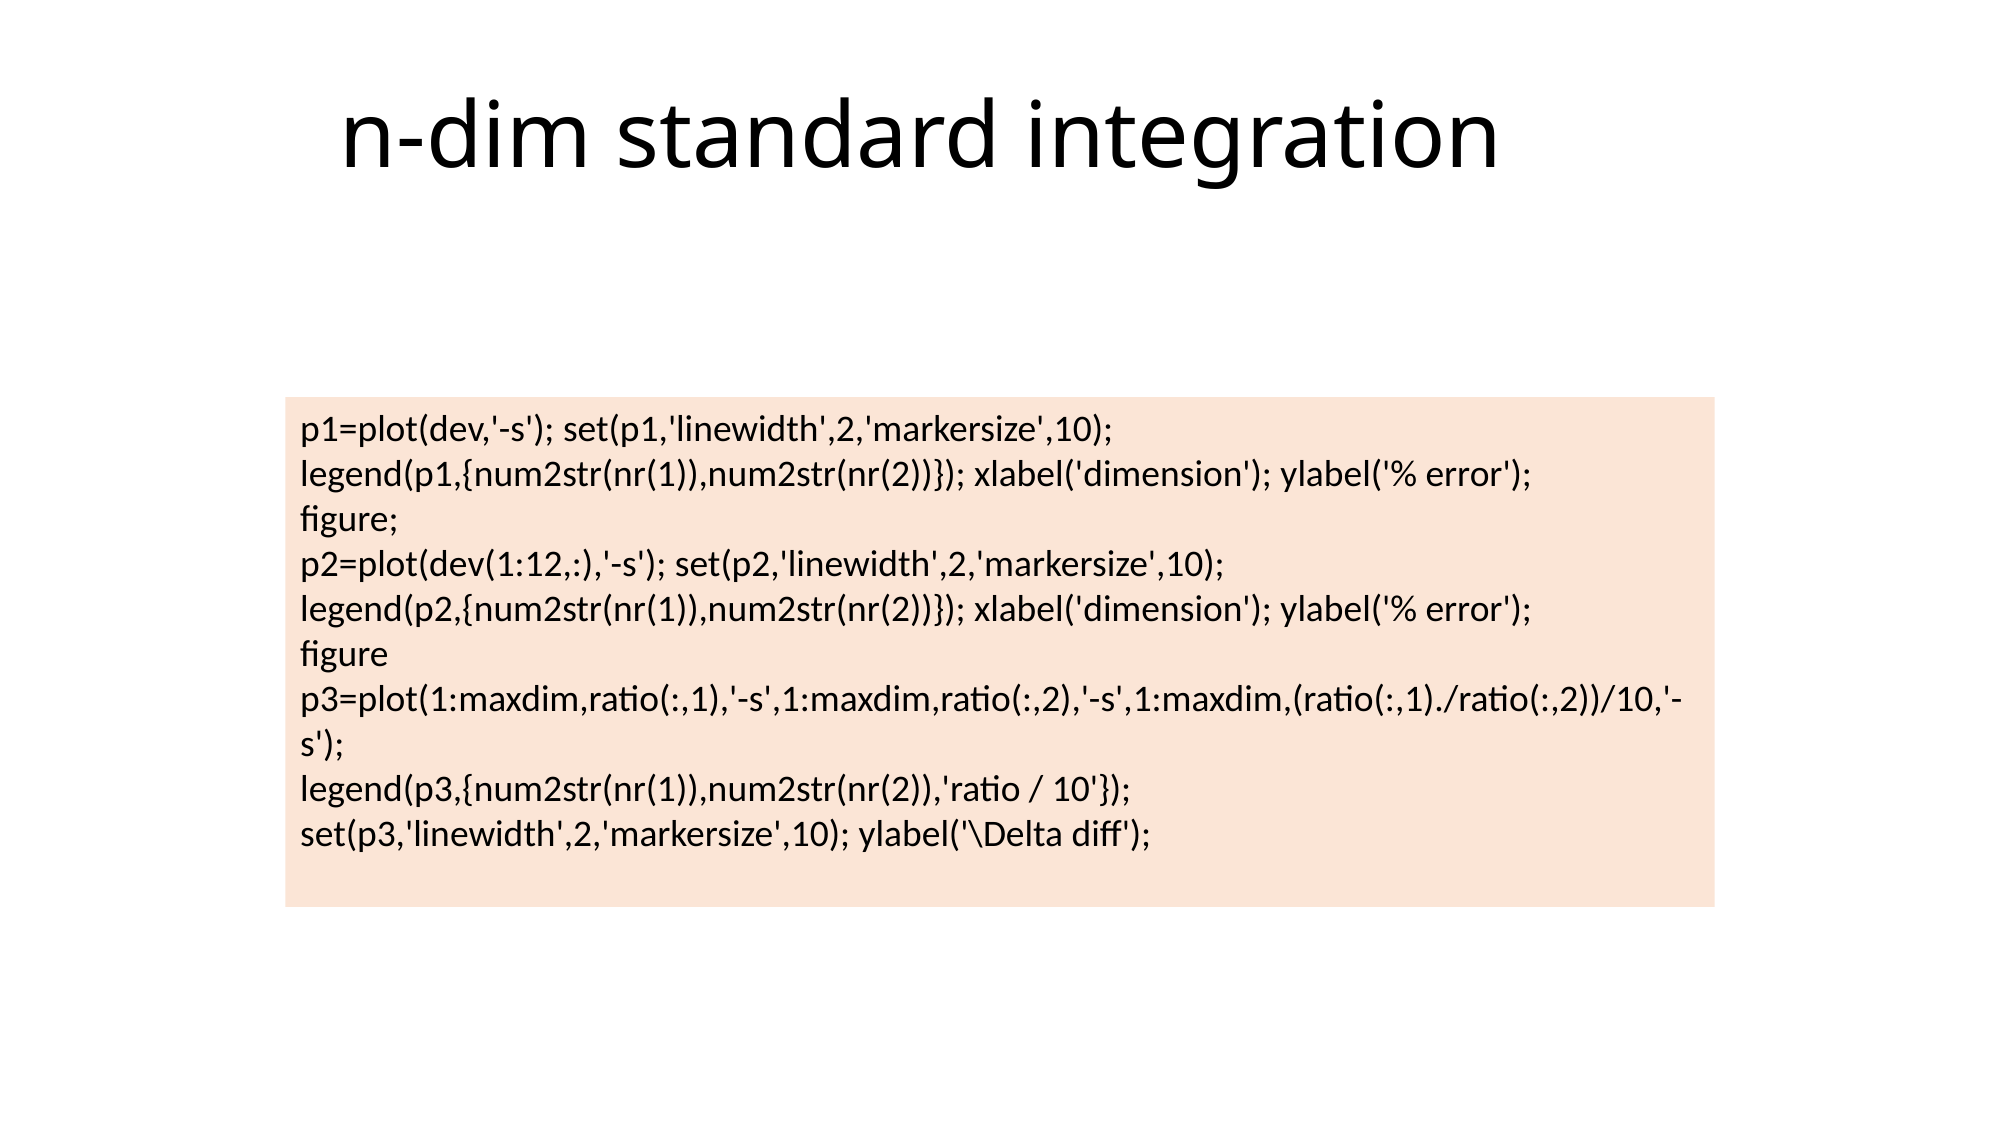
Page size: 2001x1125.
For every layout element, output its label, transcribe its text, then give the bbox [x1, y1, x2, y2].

title n-dim standard integration [324, 25, 1686, 250]
text_box p1=plot(dev,'-s'); set(p1,'linewidth',2,'markersize',10); legend(p1,{num2str(nr(1)),num2str(nr(2))}); xlabel('dimension'); ylabel('% error'); figure; p2=plot(dev(1:12,:),'-s'); set(p2,'linewidth',2,'markersize',10); legend(p2,{num2str(nr(1)),num2str(nr(2))}); xlabel('dimension'); ylabel('% error'); figure p3=plot(1:maxdim,ratio(:,1),'-s',1:maxdim,ratio(:,2),'-s',1:maxdim,(ratio(:,1)./ratio(:,2))/10,'-s'); legend(p3,{num2str(nr(1)),num2str(nr(2)),'ratio / 10'}); set(p3,'linewidth',2,'markersize',10); ylabel('\Delta diff'); [285, 397, 1715, 907]
